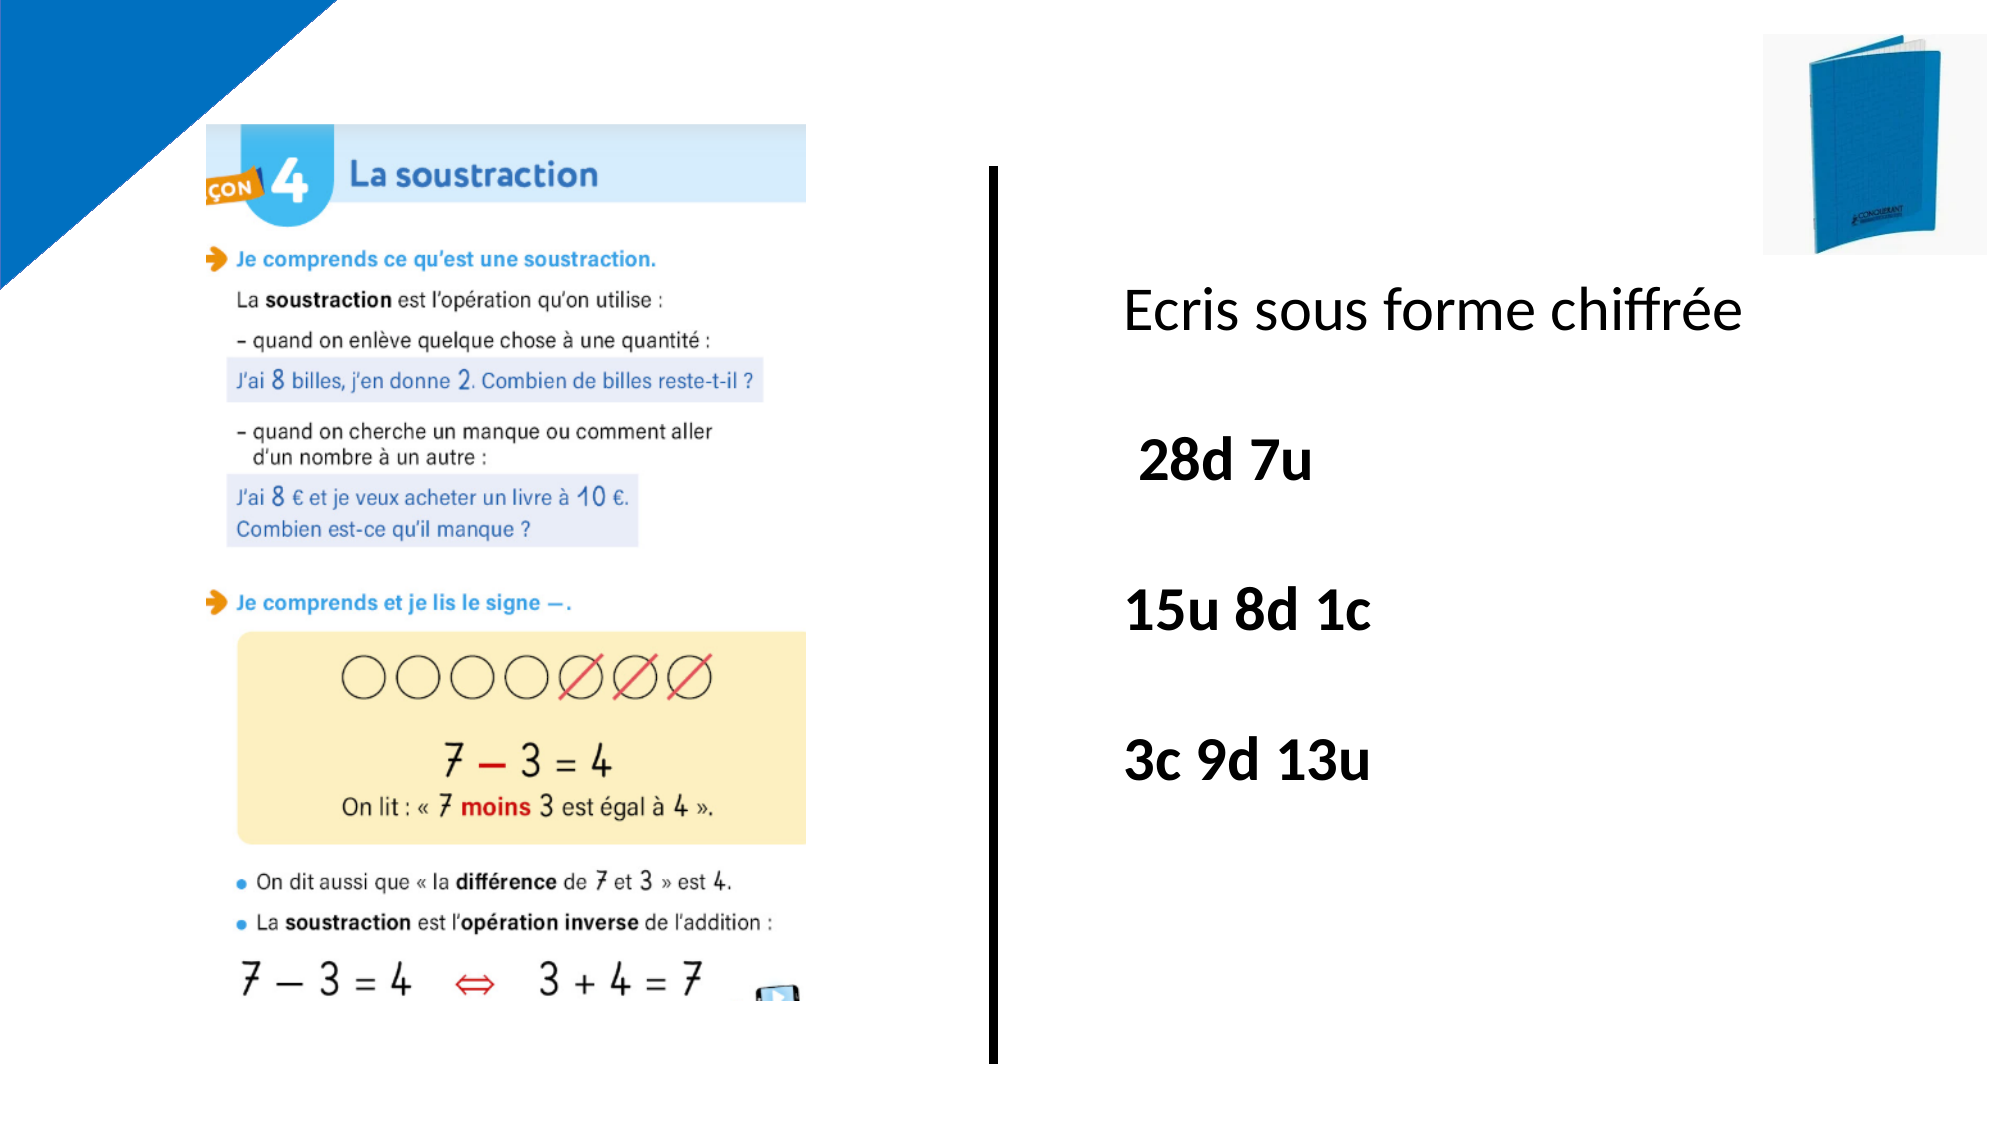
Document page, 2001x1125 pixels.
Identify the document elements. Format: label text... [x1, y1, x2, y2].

picture [206, 123, 806, 1001]
text_box Ecris sous forme chiffrée 28d 7u 15u 8d 1c 3c 9d 13u [1109, 260, 1794, 800]
picture [1763, 34, 1987, 255]
text_box [0, 0, 337, 290]
